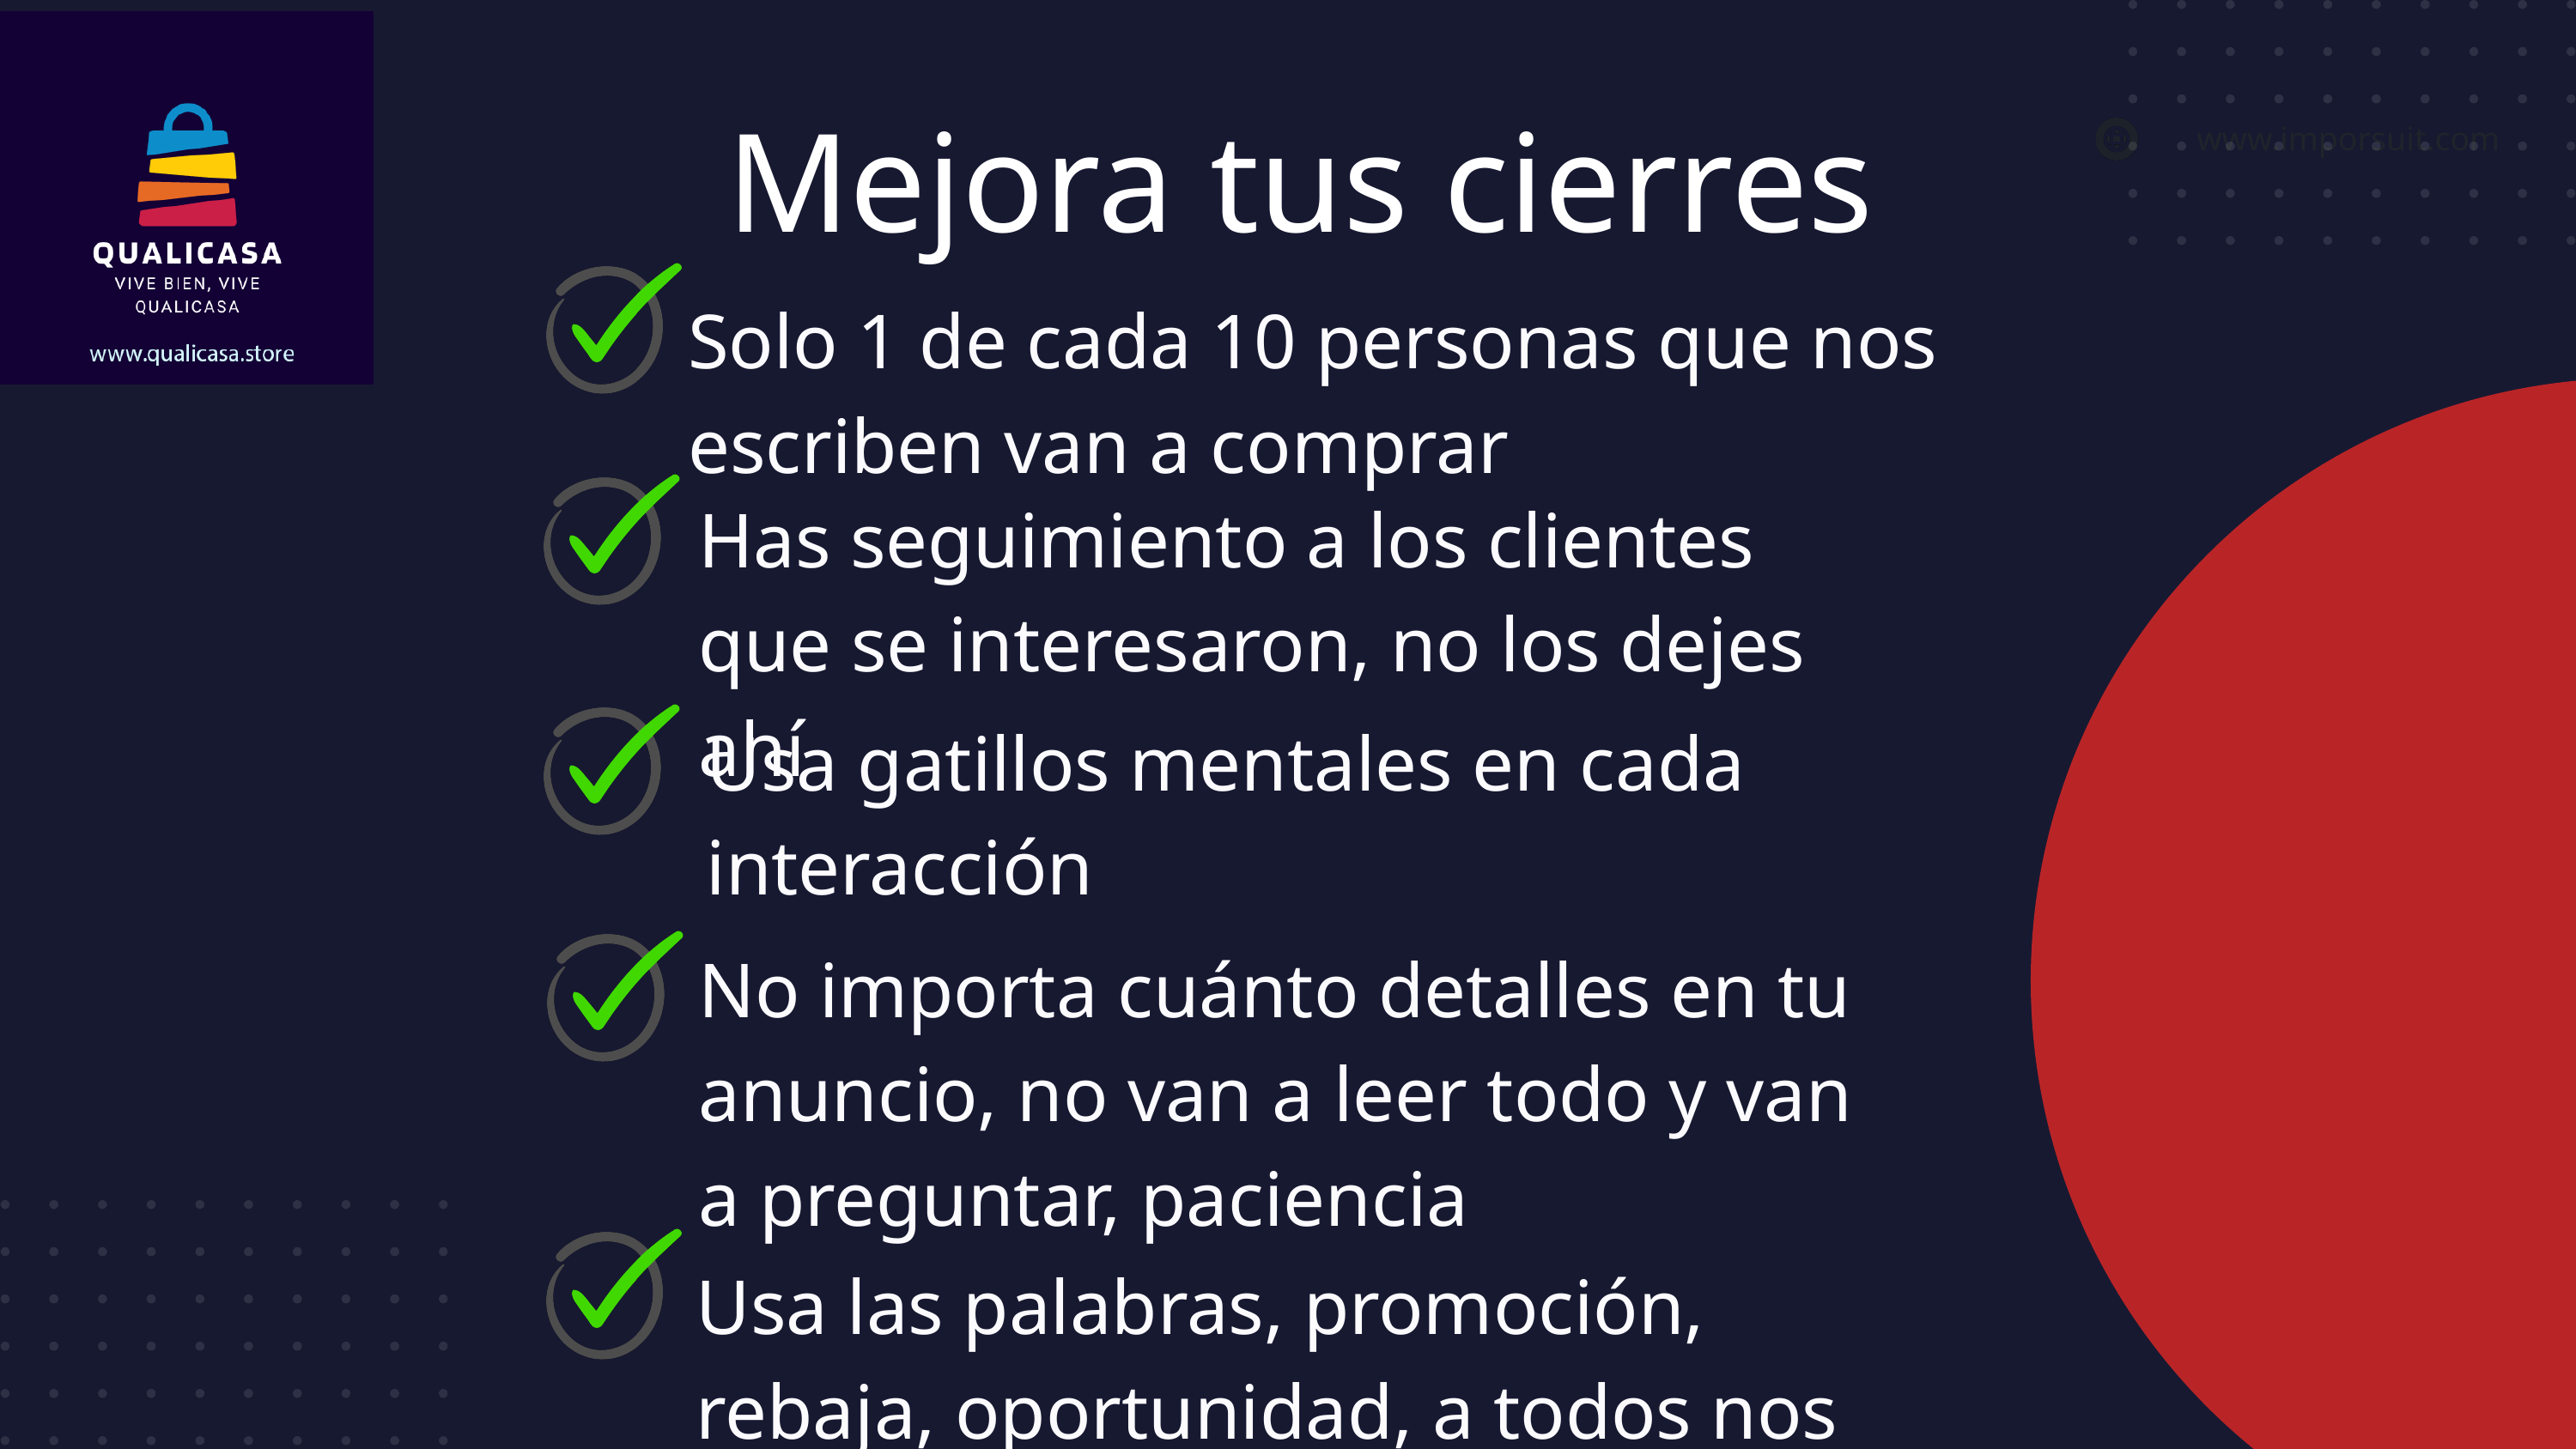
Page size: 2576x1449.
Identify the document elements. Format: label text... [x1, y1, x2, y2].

text_box [0, 1199, 448, 1446]
text_box [538, 700, 683, 841]
text_box [541, 259, 684, 400]
text_box Usa gatillos mentales en cada interacción [706, 700, 1875, 910]
text_box Has seguimiento a los clientes que se interesaron, no los dejes ahí [698, 478, 1868, 791]
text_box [2030, 378, 2576, 1449]
text_box No importa cuánto detalles en tu anuncio, no van a leer todo y van a preguntar, paciencia [698, 927, 1868, 1241]
text_box [542, 927, 686, 1068]
text_box Mejora tus cierres [405, 71, 2195, 260]
text_box [2128, 0, 2576, 246]
text_box Usa las palabras, promoción, rebaja, oportunidad, a todos nos gustan [696, 1245, 1865, 1449]
text_box [541, 1226, 684, 1366]
picture [0, 11, 374, 385]
text_box [538, 470, 683, 611]
text_box Solo 1 de cada 10 personas que nos escriben van a comprar [688, 279, 2193, 593]
